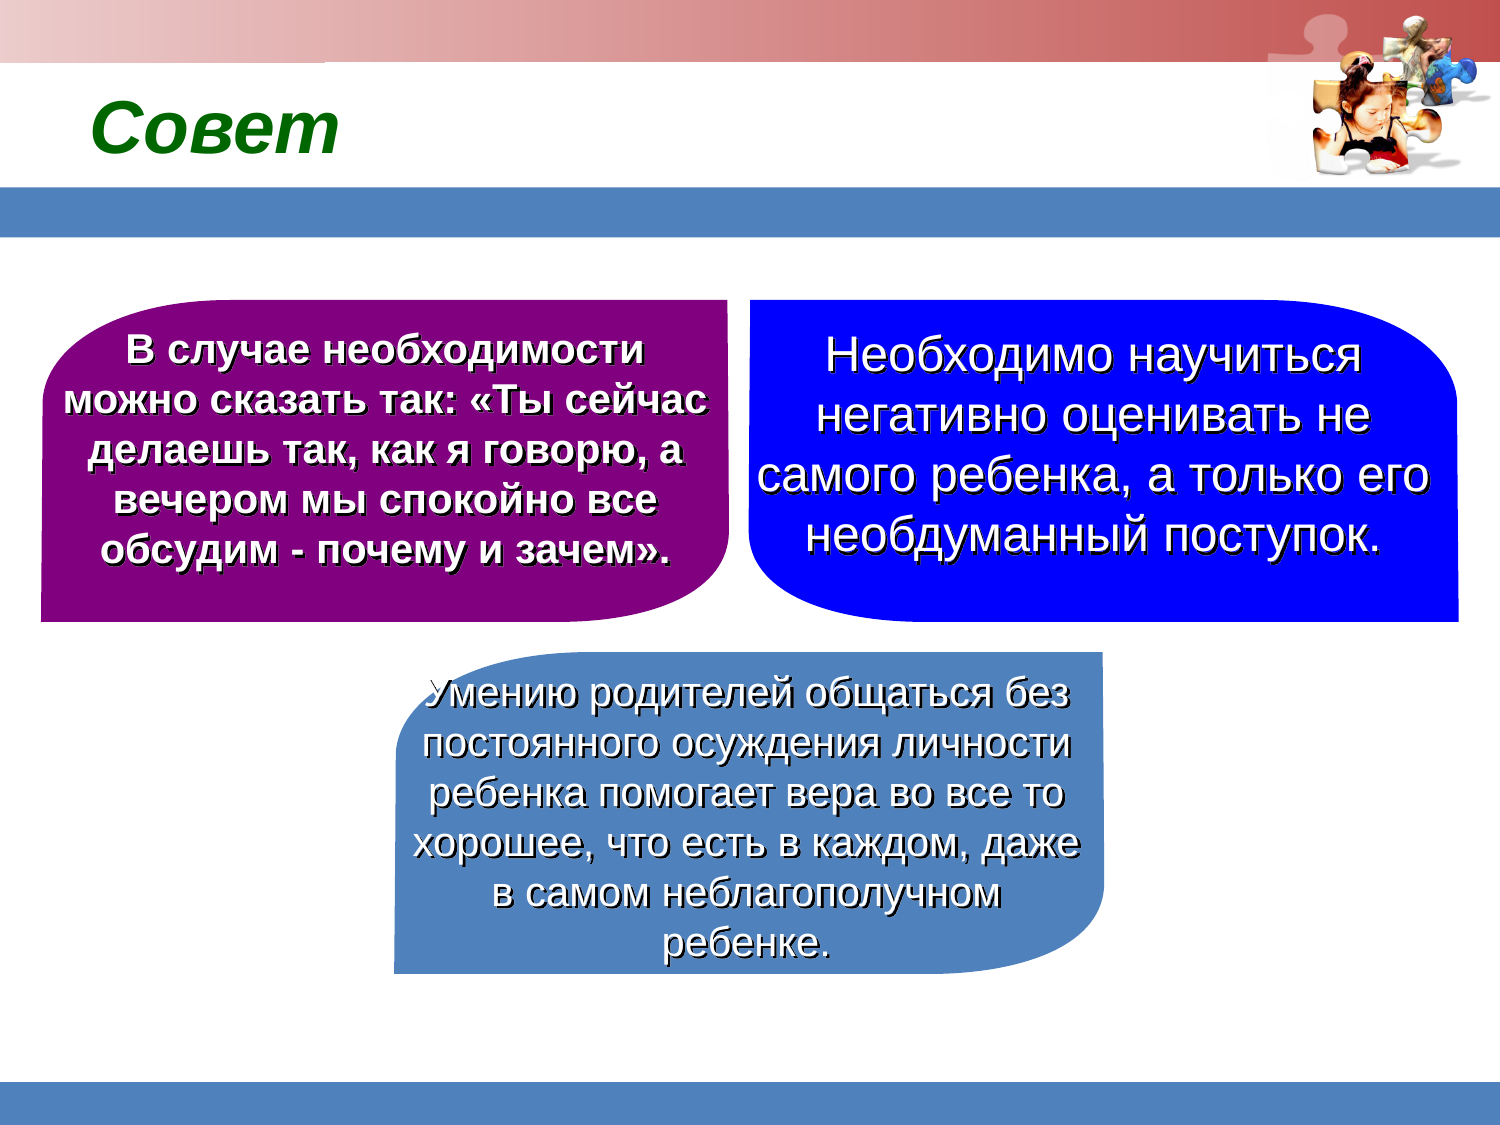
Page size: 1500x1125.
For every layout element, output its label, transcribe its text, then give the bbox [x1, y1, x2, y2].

picture [1265, 12, 1493, 185]
text_box Совет [75, 62, 1425, 185]
text_box [131, 299, 728, 314]
text_box [40, 580, 706, 622]
text_box Умению родителей общаться без постоянного осуждения личности ребенка помогает вера во все то хорошее, что есть в каждом, даже в самом неблагополучном ребенке. [394, 657, 1099, 972]
text_box В случае необходимости можно сказать так: «Ты сейчас делаешь так, как я говорю, а вечером мы спокойно все обсудим - почему и зачем». [41, 314, 730, 580]
text_box [750, 299, 1366, 314]
text_box Необходимо научиться негативно оценивать не самого ребенка, а только его необдуманный поступок. [738, 314, 1449, 569]
text_box [526, 652, 1105, 904]
text_box [0, 1082, 1500, 1125]
text_box [763, 377, 1459, 622]
